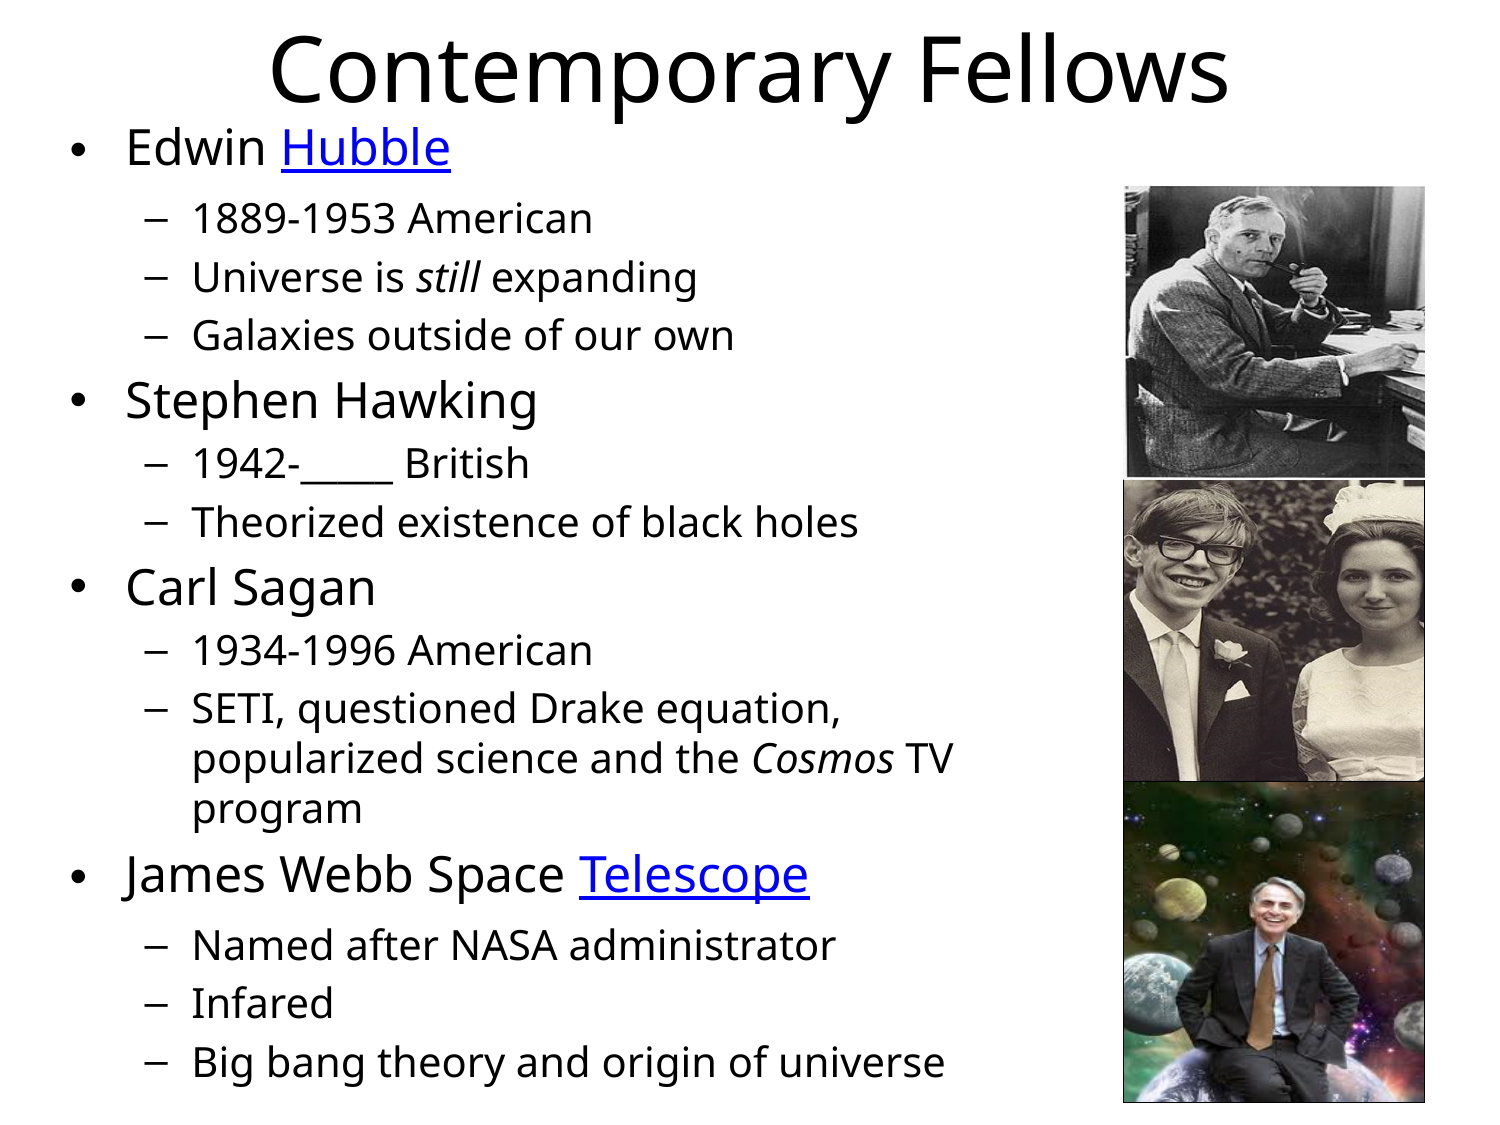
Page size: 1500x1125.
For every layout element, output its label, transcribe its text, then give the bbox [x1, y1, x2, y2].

title Contemporary Fellows [75, 0, 1425, 161]
picture [1123, 185, 1426, 1103]
list Edwin Hubble 1889-1953 American Universe is still expanding Galaxies outside of our own Stephen Hawking 1942-_____ British Theorized existence of black holes Carl Sagan 1934-1996 American SETI, questioned Drake equation, popularized science and the Cosmos TV program James Webb Space Telescope Named after NASA administrator Infared Big bang theory and origin of universe [54, 107, 1051, 851]
